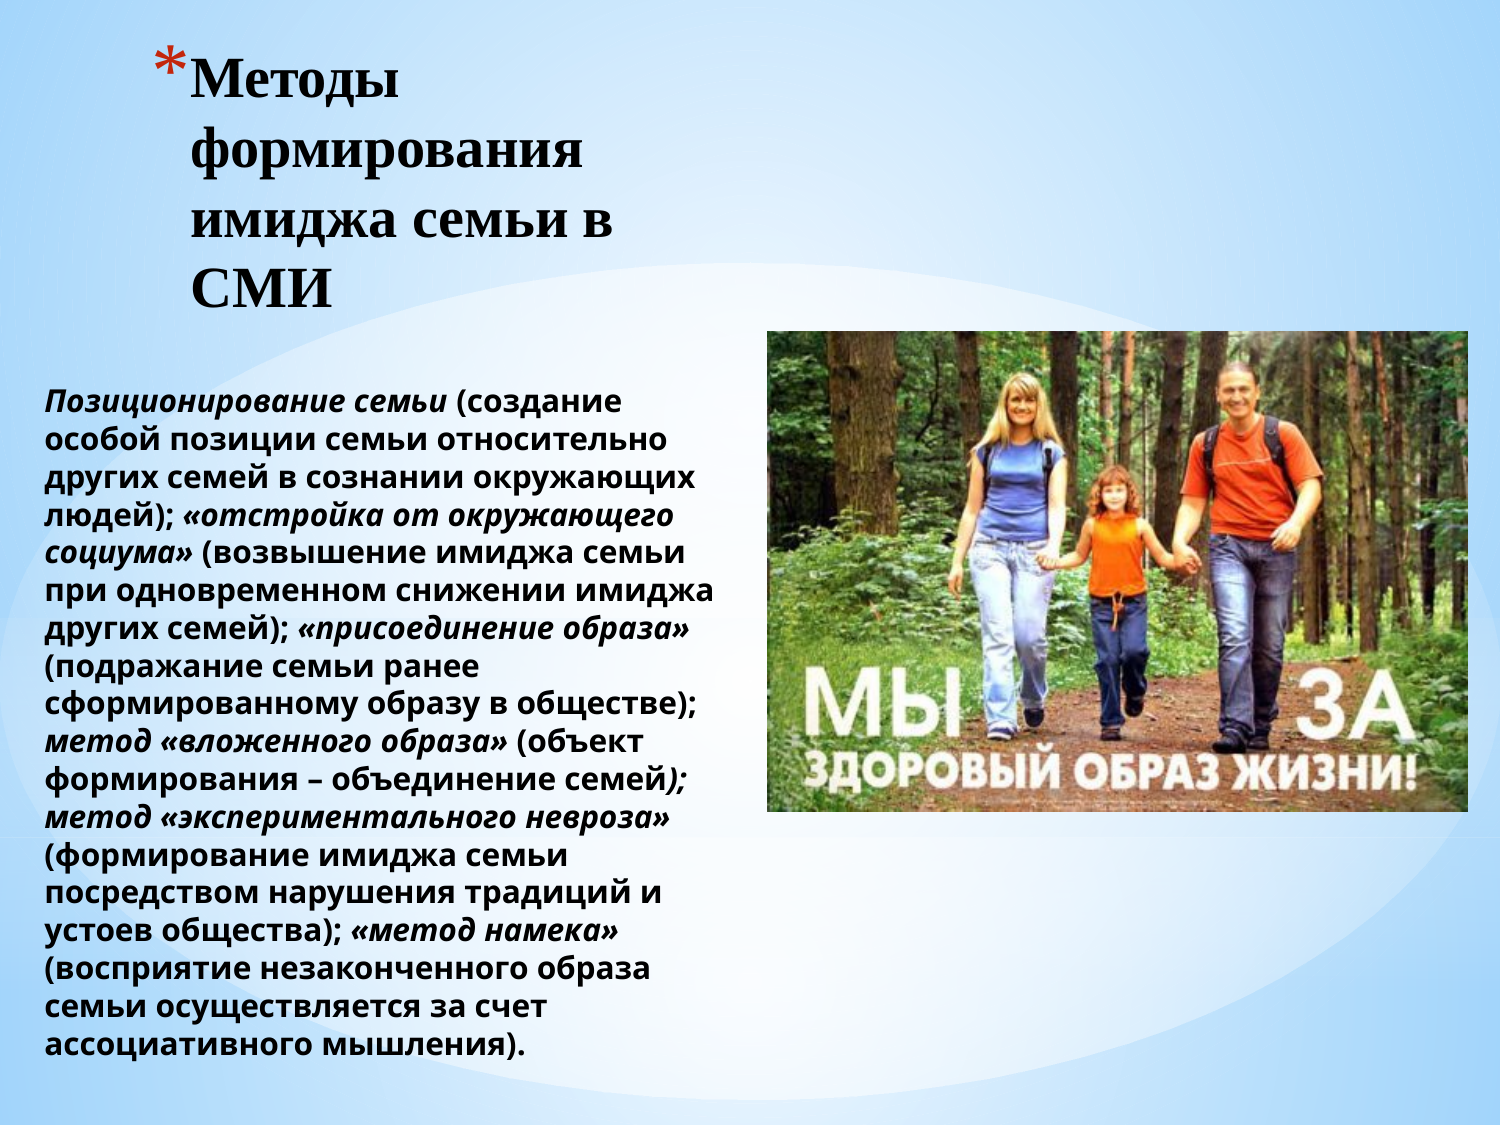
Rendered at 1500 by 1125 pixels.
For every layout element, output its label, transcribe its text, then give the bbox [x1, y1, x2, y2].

list Позиционирование семьи (создание особой позиции семьи относительно других семей в сознании окружающих людей); «отстройка от окружающего социума» (возвышение имиджа семьи при одновременном снижении имиджа других семей); «присоединение образа» (подражание семьи ранее сформированному образу в обществе); метод «вложенного образа» (объект формирования – объединение семей); метод «экспериментального невроза» (формирование имиджа семьи посредством нарушения традиций и устоев общества); «метод намека» (восприятие незаконченного образа семьи осуществляется за счет ассоциативного мышления). [29, 373, 733, 1083]
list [767, 331, 1469, 812]
title Методы формирования имиджа семьи в СМИ [137, 42, 735, 327]
